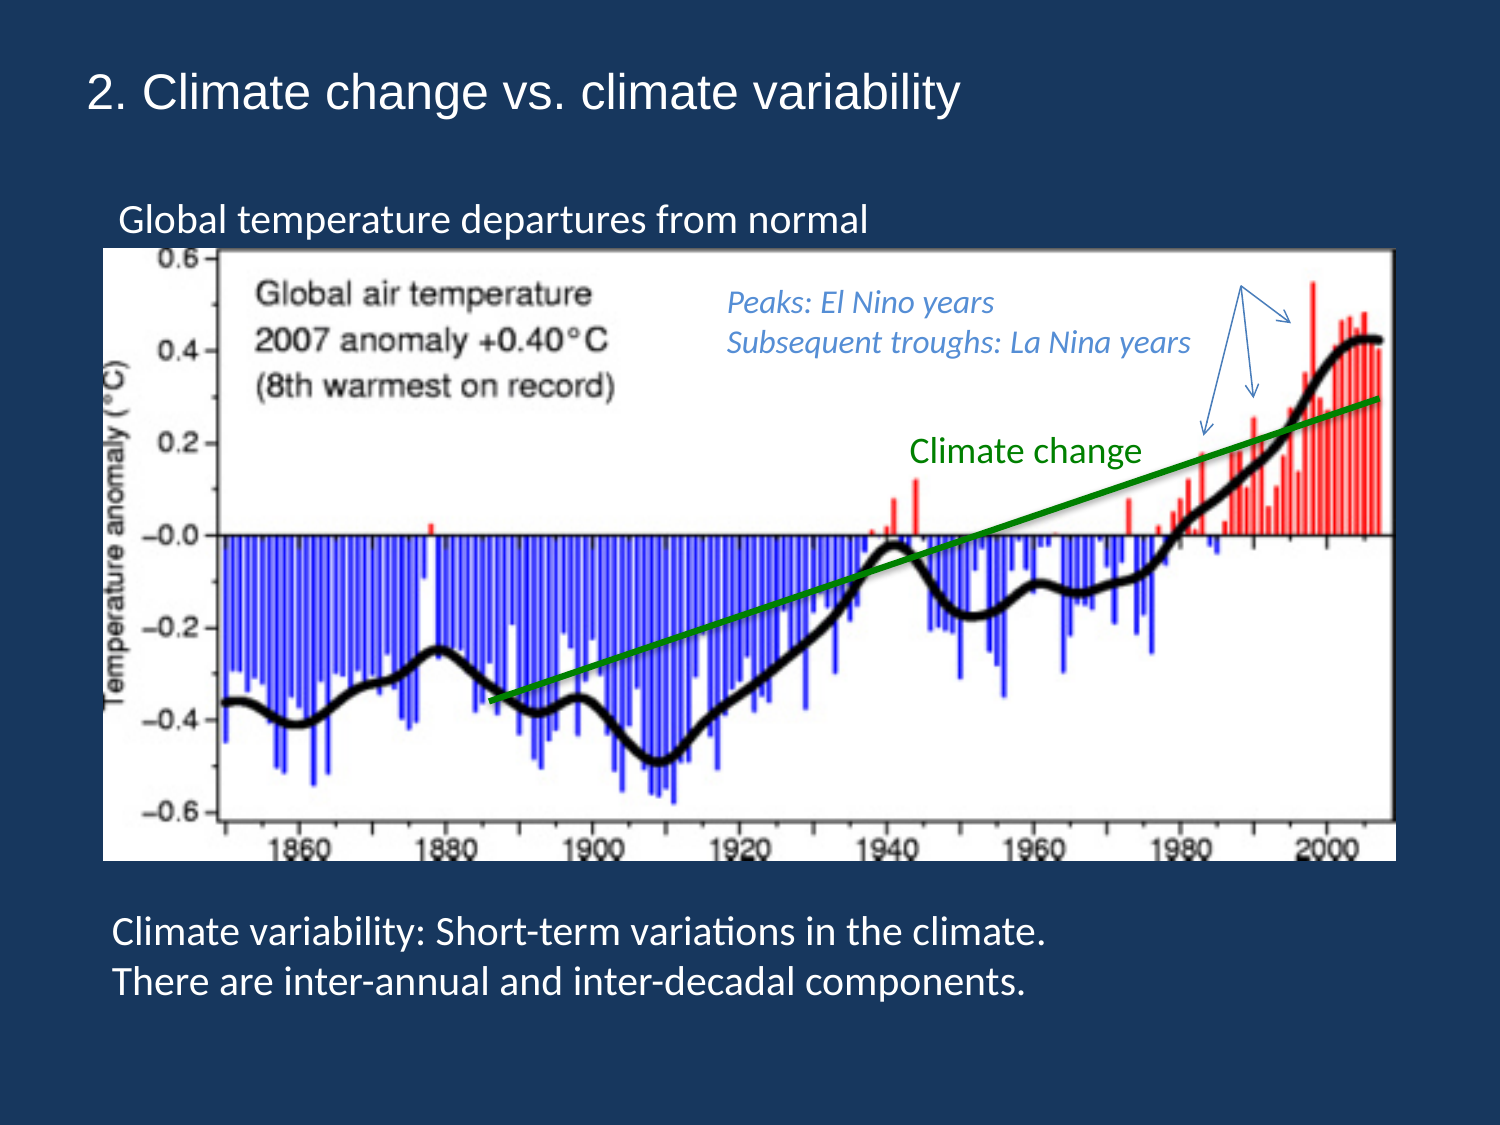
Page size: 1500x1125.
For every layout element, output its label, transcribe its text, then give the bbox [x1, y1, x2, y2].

text_box Climate variability: Short-term variations in the climate. There are inter-annual and inter-decadal components. [97, 896, 1396, 1011]
text_box 2. Climate change vs. climate variability [71, 52, 1084, 128]
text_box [103, 248, 1396, 861]
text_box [488, 398, 1380, 702]
text_box Global temperature departures from normal [103, 184, 1428, 250]
